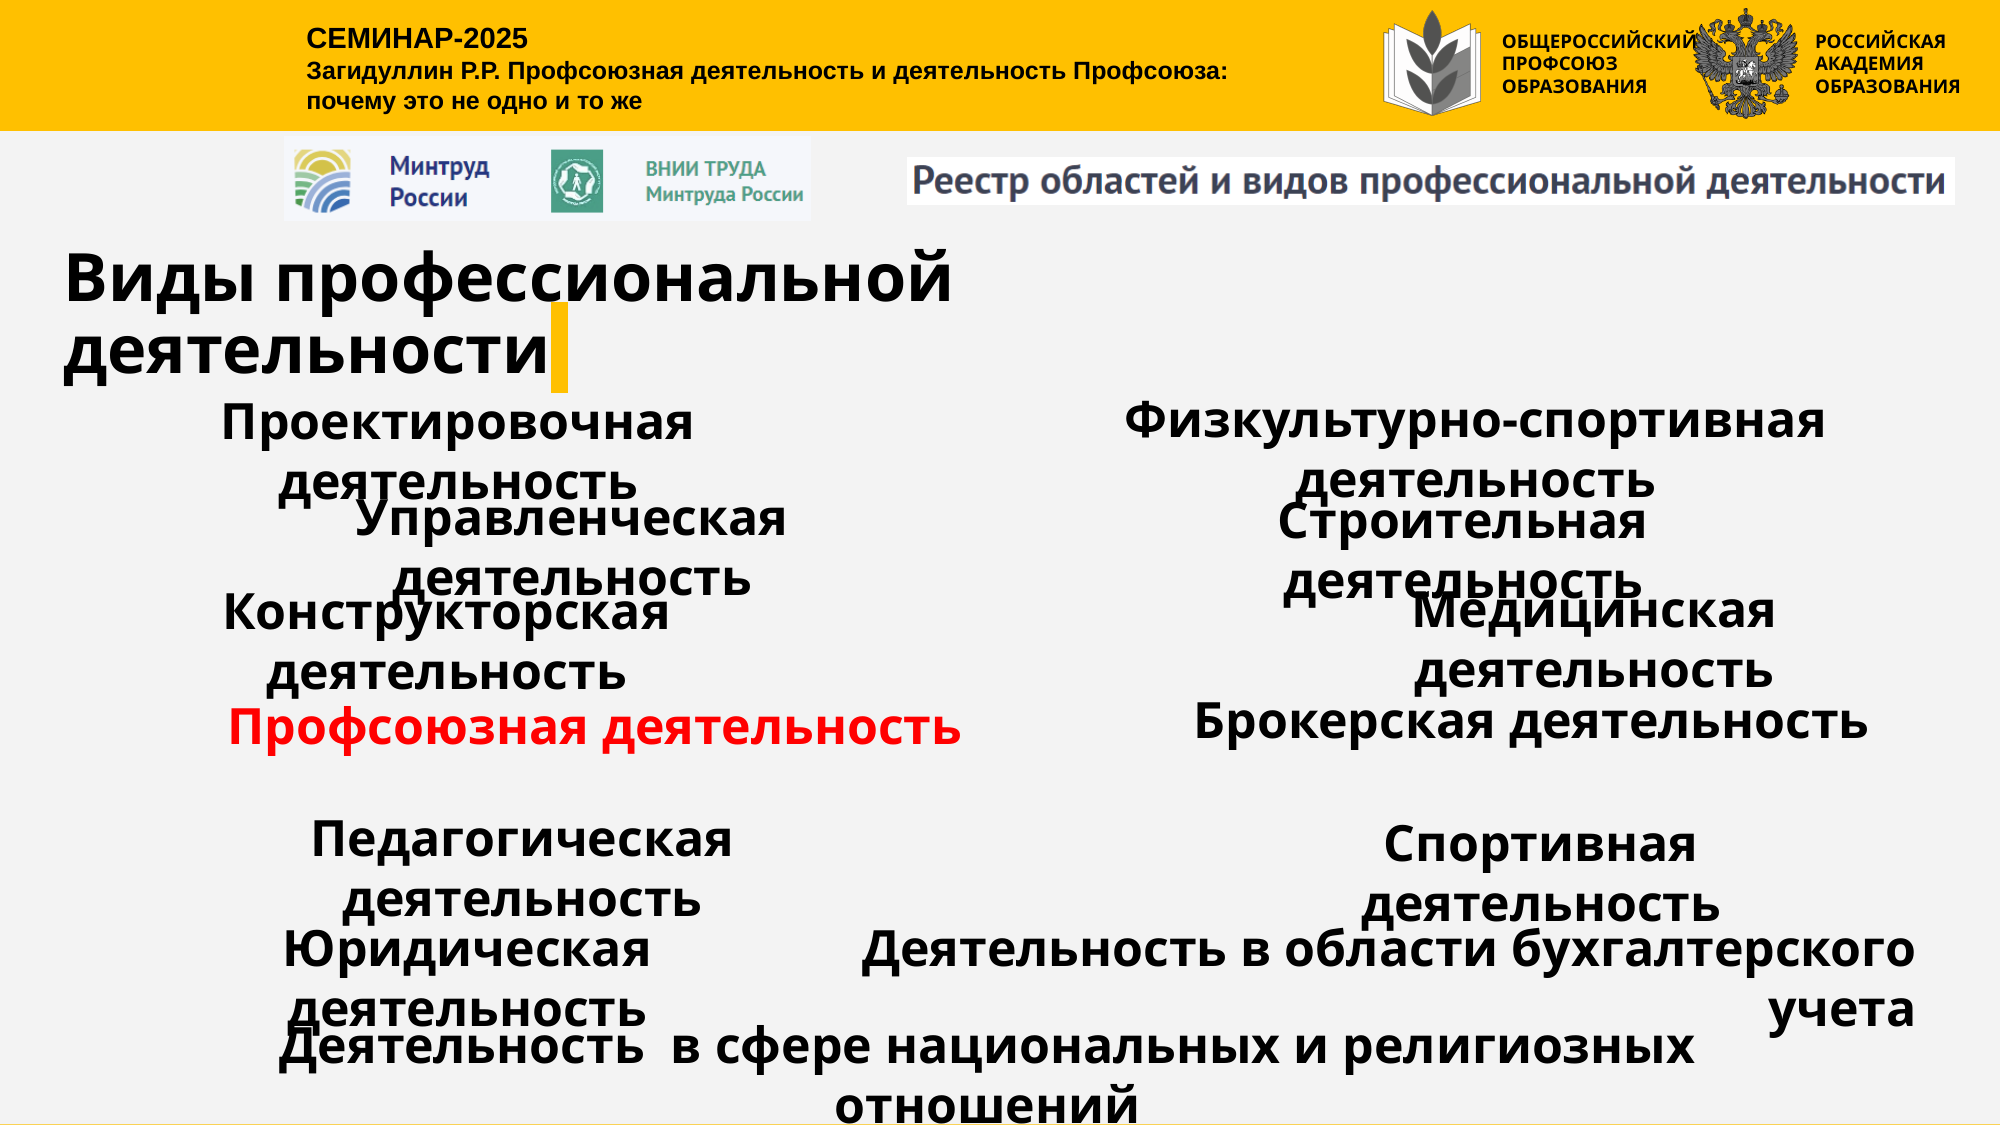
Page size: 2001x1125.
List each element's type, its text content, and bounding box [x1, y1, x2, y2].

text_box Медицинская деятельность [1241, 570, 1948, 706]
text_box Брокерская деятельность [1178, 680, 1886, 756]
text_box Педагогическая деятельность [157, 798, 888, 934]
text_box Профсоюзная деятельность [0, 670, 1191, 786]
picture [284, 136, 811, 221]
text_box Управленческая деятельность [192, 478, 953, 614]
text_box Юридическая деятельность [124, 909, 811, 1044]
text_box Строительная деятельность [1110, 515, 1817, 617]
text_box Проектировочная деятельность [78, 397, 838, 517]
text_box Спортивная деятельность [1239, 803, 1843, 909]
text_box Деятельность в области бухгалтерского учета [826, 909, 1932, 1044]
text_box Деятельность в сфере национальных и религиозных отношений [207, 1005, 1769, 1125]
picture [906, 156, 1955, 205]
title Виды профессиональной деятельности [48, 235, 1423, 397]
text_box Физкультурно-спортивная деятельность [999, 380, 1952, 515]
text_box Конструкторская деятельность [67, 572, 827, 708]
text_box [291, 8, 1990, 124]
